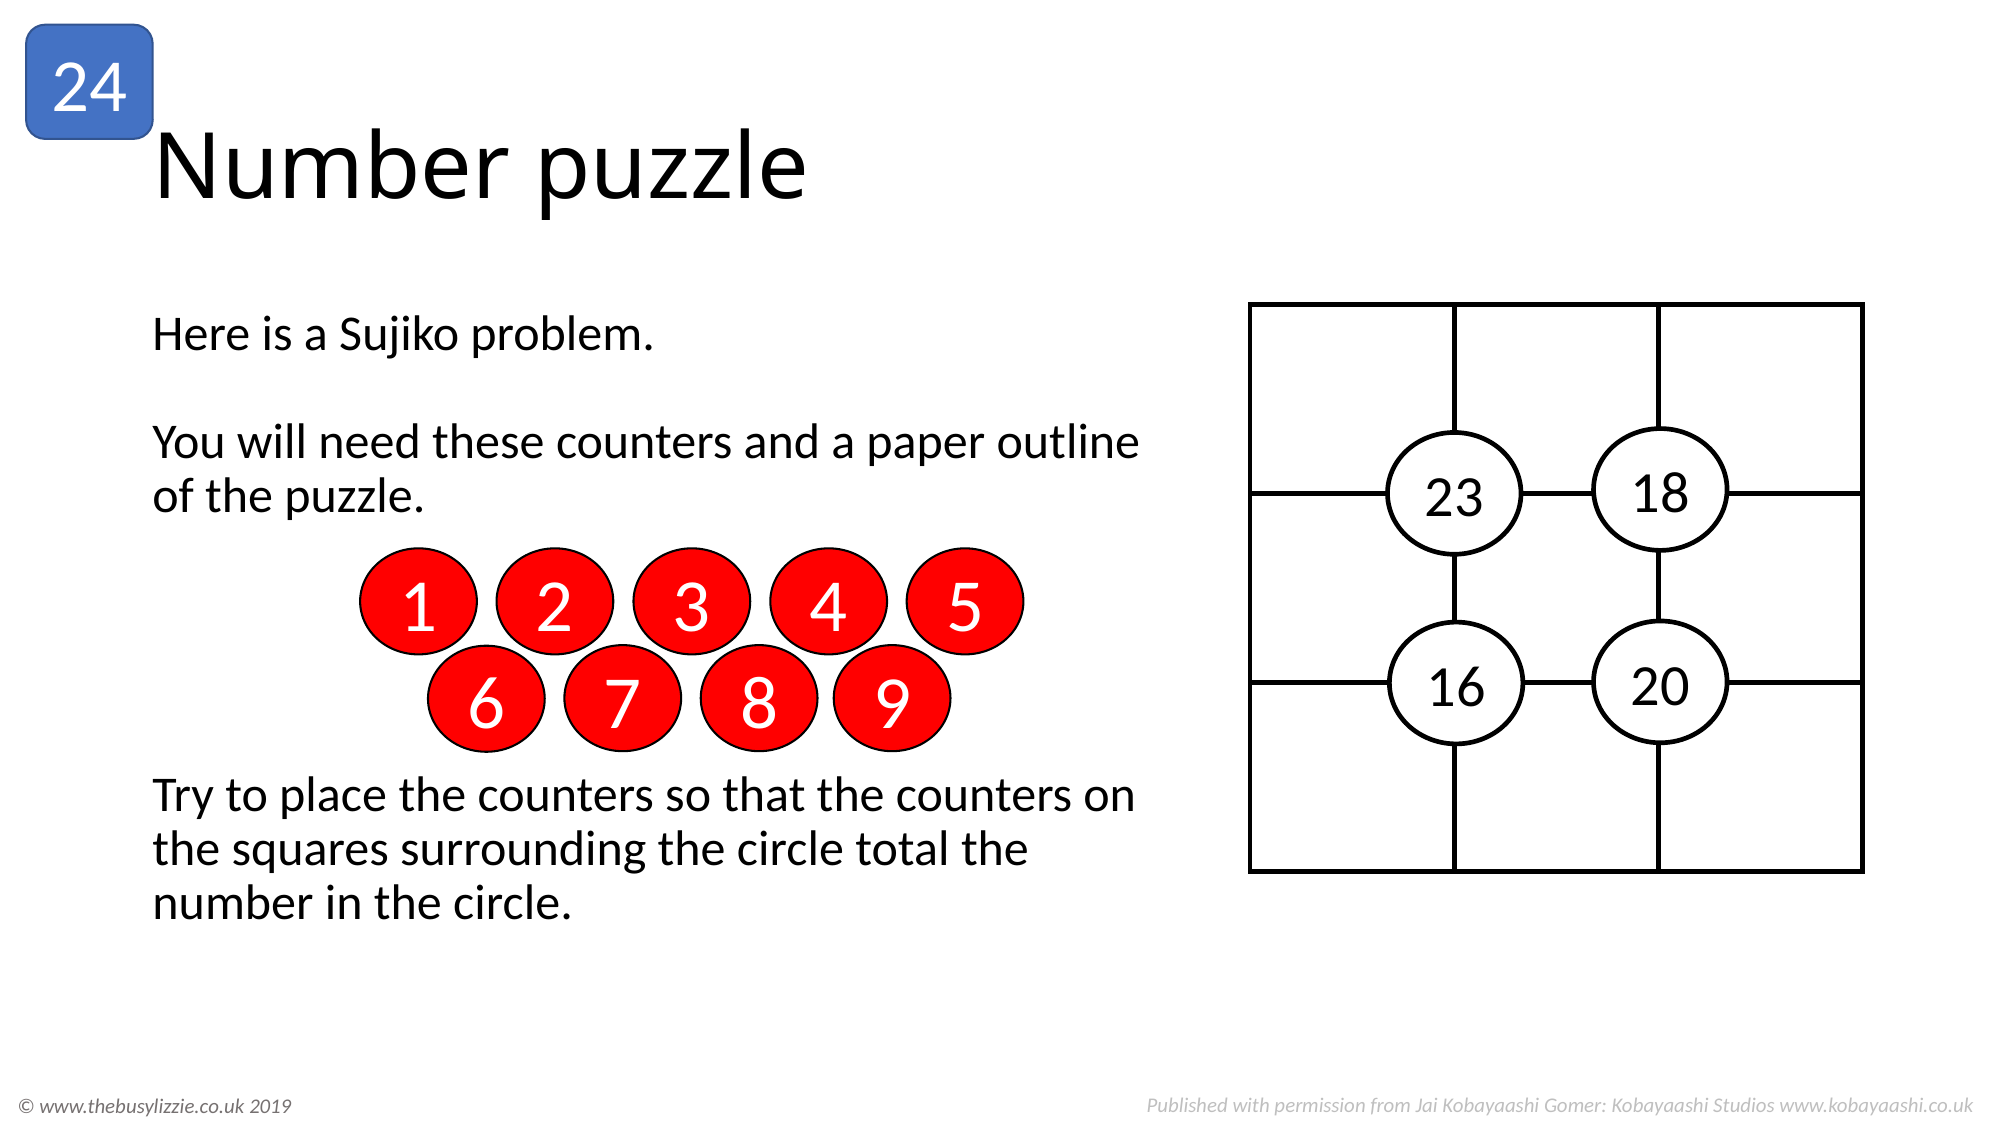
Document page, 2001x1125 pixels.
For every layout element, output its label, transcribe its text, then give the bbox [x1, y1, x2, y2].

text_box 24 [25, 23, 154, 140]
text_box Published with permission from Jai Kobayaashi Gomer: Kobayaashi Studios www.kobayaashi.co.uk [1131, 1084, 2000, 1125]
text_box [1250, 304, 1863, 872]
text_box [360, 548, 1024, 752]
text_box © www.thebusylizzie.co.uk 2019 [2, 1085, 311, 1125]
title Number puzzle [137, 59, 1863, 278]
list Here is a Sujiko problem. You will need these counters and a paper outline of the puzzle. Try to place the counters so that the counters on the squares surrounding the circle total the number in the circle. [137, 299, 1186, 1049]
